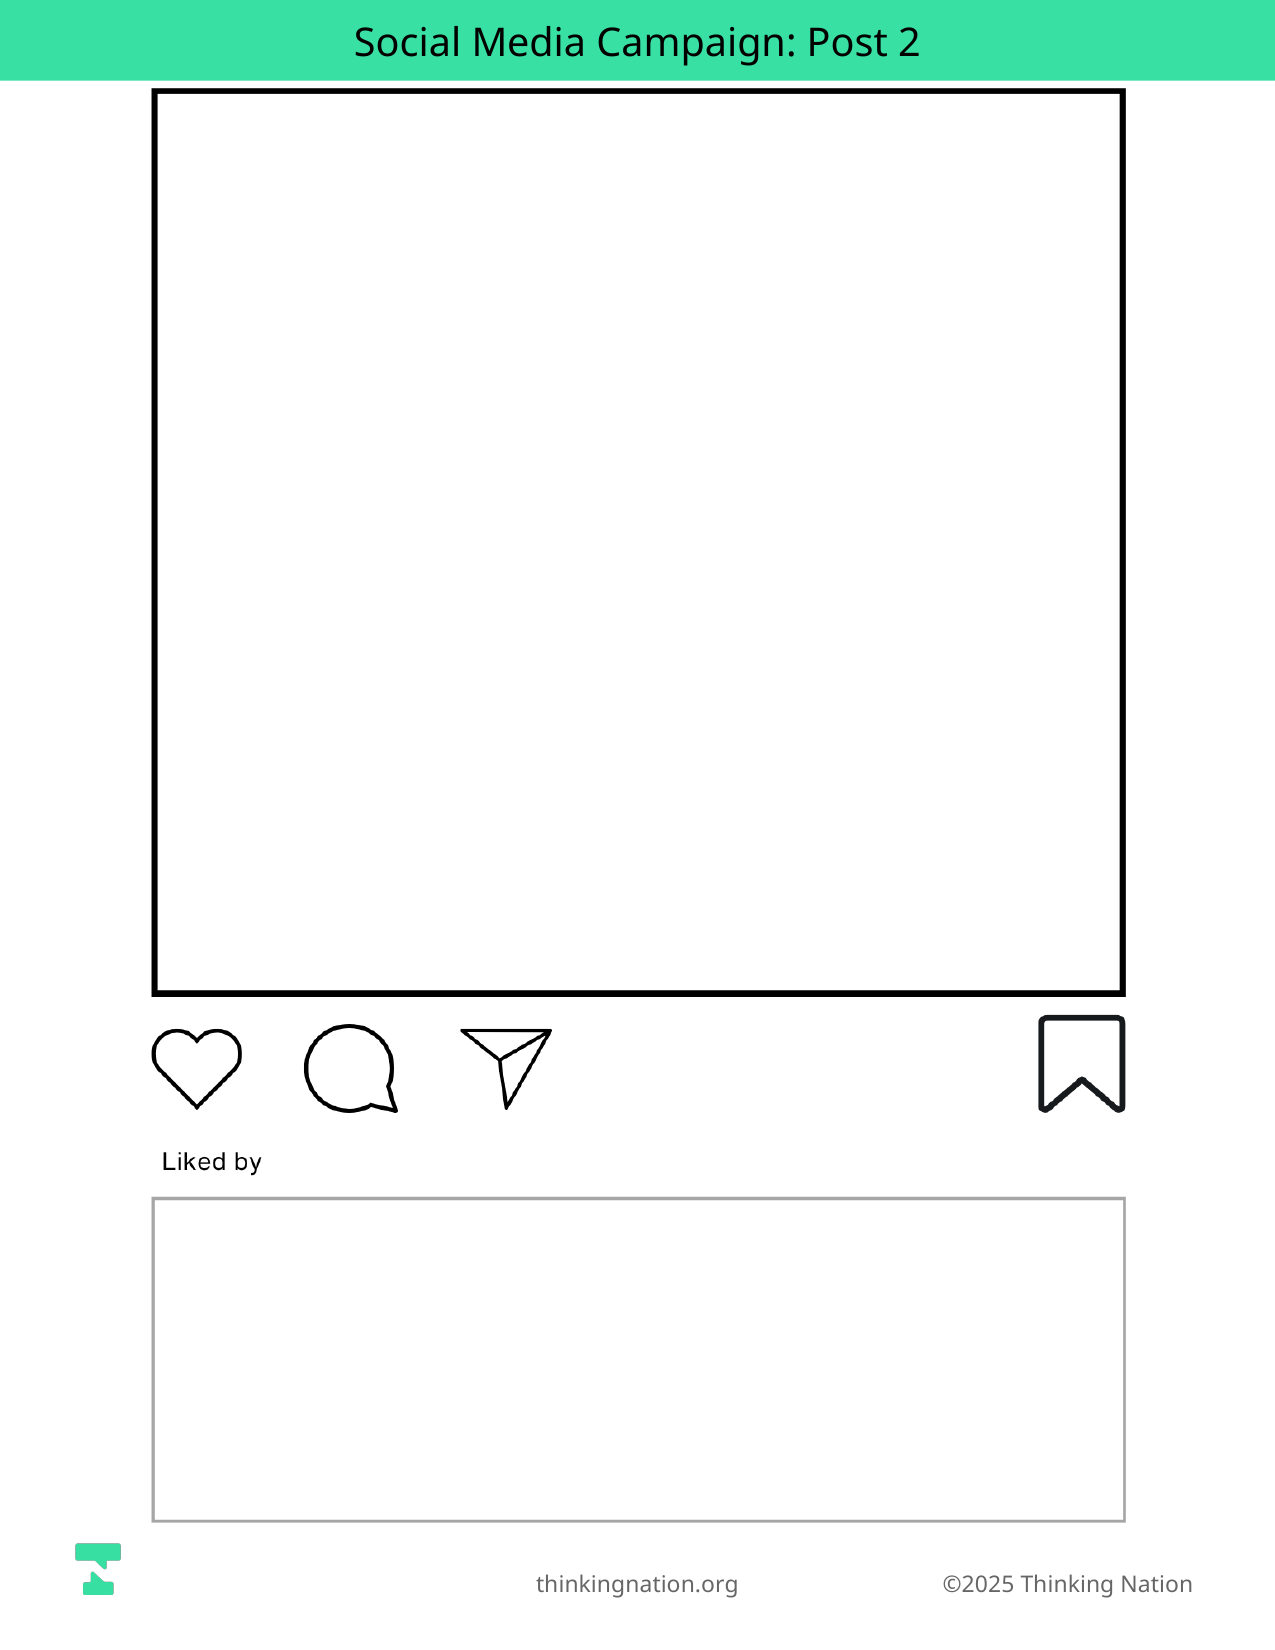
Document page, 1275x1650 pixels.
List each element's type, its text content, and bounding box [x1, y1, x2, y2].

text_box Social Media Campaign: Post 2 [0, 0, 1275, 81]
picture [0, 81, 1275, 1650]
text_box thinkingnation.org [486, 1553, 789, 1605]
text_box ©2025 Thinking Nation [907, 1553, 1210, 1605]
